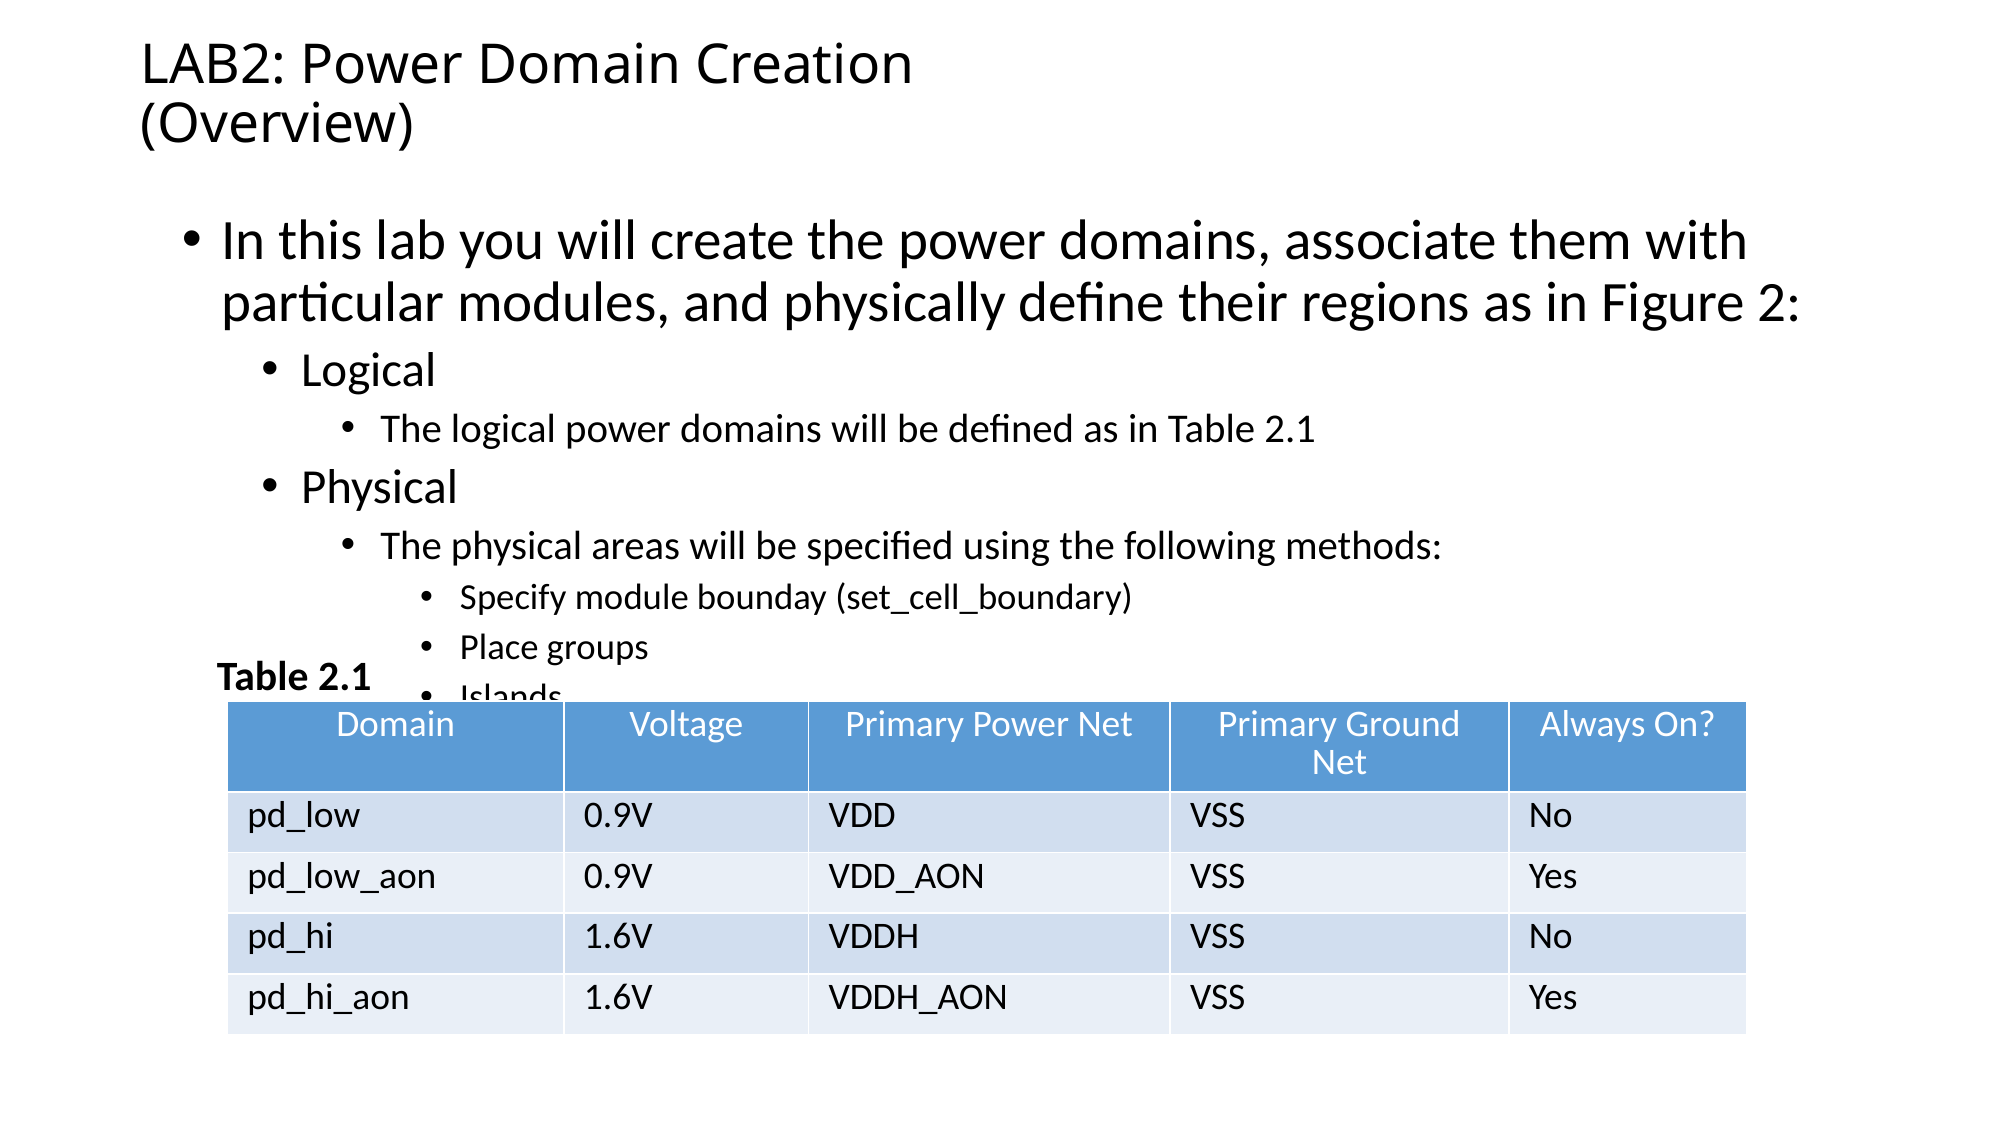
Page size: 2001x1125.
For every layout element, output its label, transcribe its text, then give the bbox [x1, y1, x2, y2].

table_header Voltage [565, 702, 808, 791]
table_cell Yes [1510, 853, 1746, 912]
table_cell VDDH_AON [809, 975, 1169, 1034]
list In this lab you will create the power domains, associate them with particular modules, and physically define their regions as in Figure 2: Logical The logical power domains will be defined as in Table 2.1 Physical The physical areas will be specified using the following methods: Specify module bounday (set_cell_boundary) Place groups Islands [166, 202, 1834, 733]
table_cell VDD_AON [809, 853, 1169, 912]
table_cell pd_low_aon [228, 853, 563, 912]
table_cell VSS [1171, 975, 1508, 1034]
table_cell VSS [1171, 914, 1508, 973]
table_header Primary Ground Net [1171, 702, 1508, 791]
table_header Domain [228, 702, 563, 791]
table_cell pd_hi [228, 914, 563, 973]
table_cell 0.9V [565, 793, 808, 852]
table_cell Yes [1510, 975, 1746, 1034]
table_cell VSS [1171, 793, 1508, 852]
table_cell 1.6V [565, 975, 808, 1034]
text_box Table 2.1 [202, 640, 513, 706]
table_cell No [1510, 793, 1746, 852]
table_cell 1.6V [565, 914, 808, 973]
table_cell pd_low [228, 793, 563, 852]
table_cell VDD [809, 793, 1169, 852]
table_cell pd_hi_aon [228, 975, 563, 1034]
table_header Always On? [1510, 702, 1746, 791]
table_cell VSS [1171, 853, 1508, 912]
title LAB2: Power Domain Creation (Overview) [125, 28, 1617, 163]
table_cell 0.9V [565, 853, 808, 912]
table_cell No [1510, 914, 1746, 973]
table_header Primary Power Net [809, 702, 1169, 791]
table_cell VDDH [809, 914, 1169, 973]
